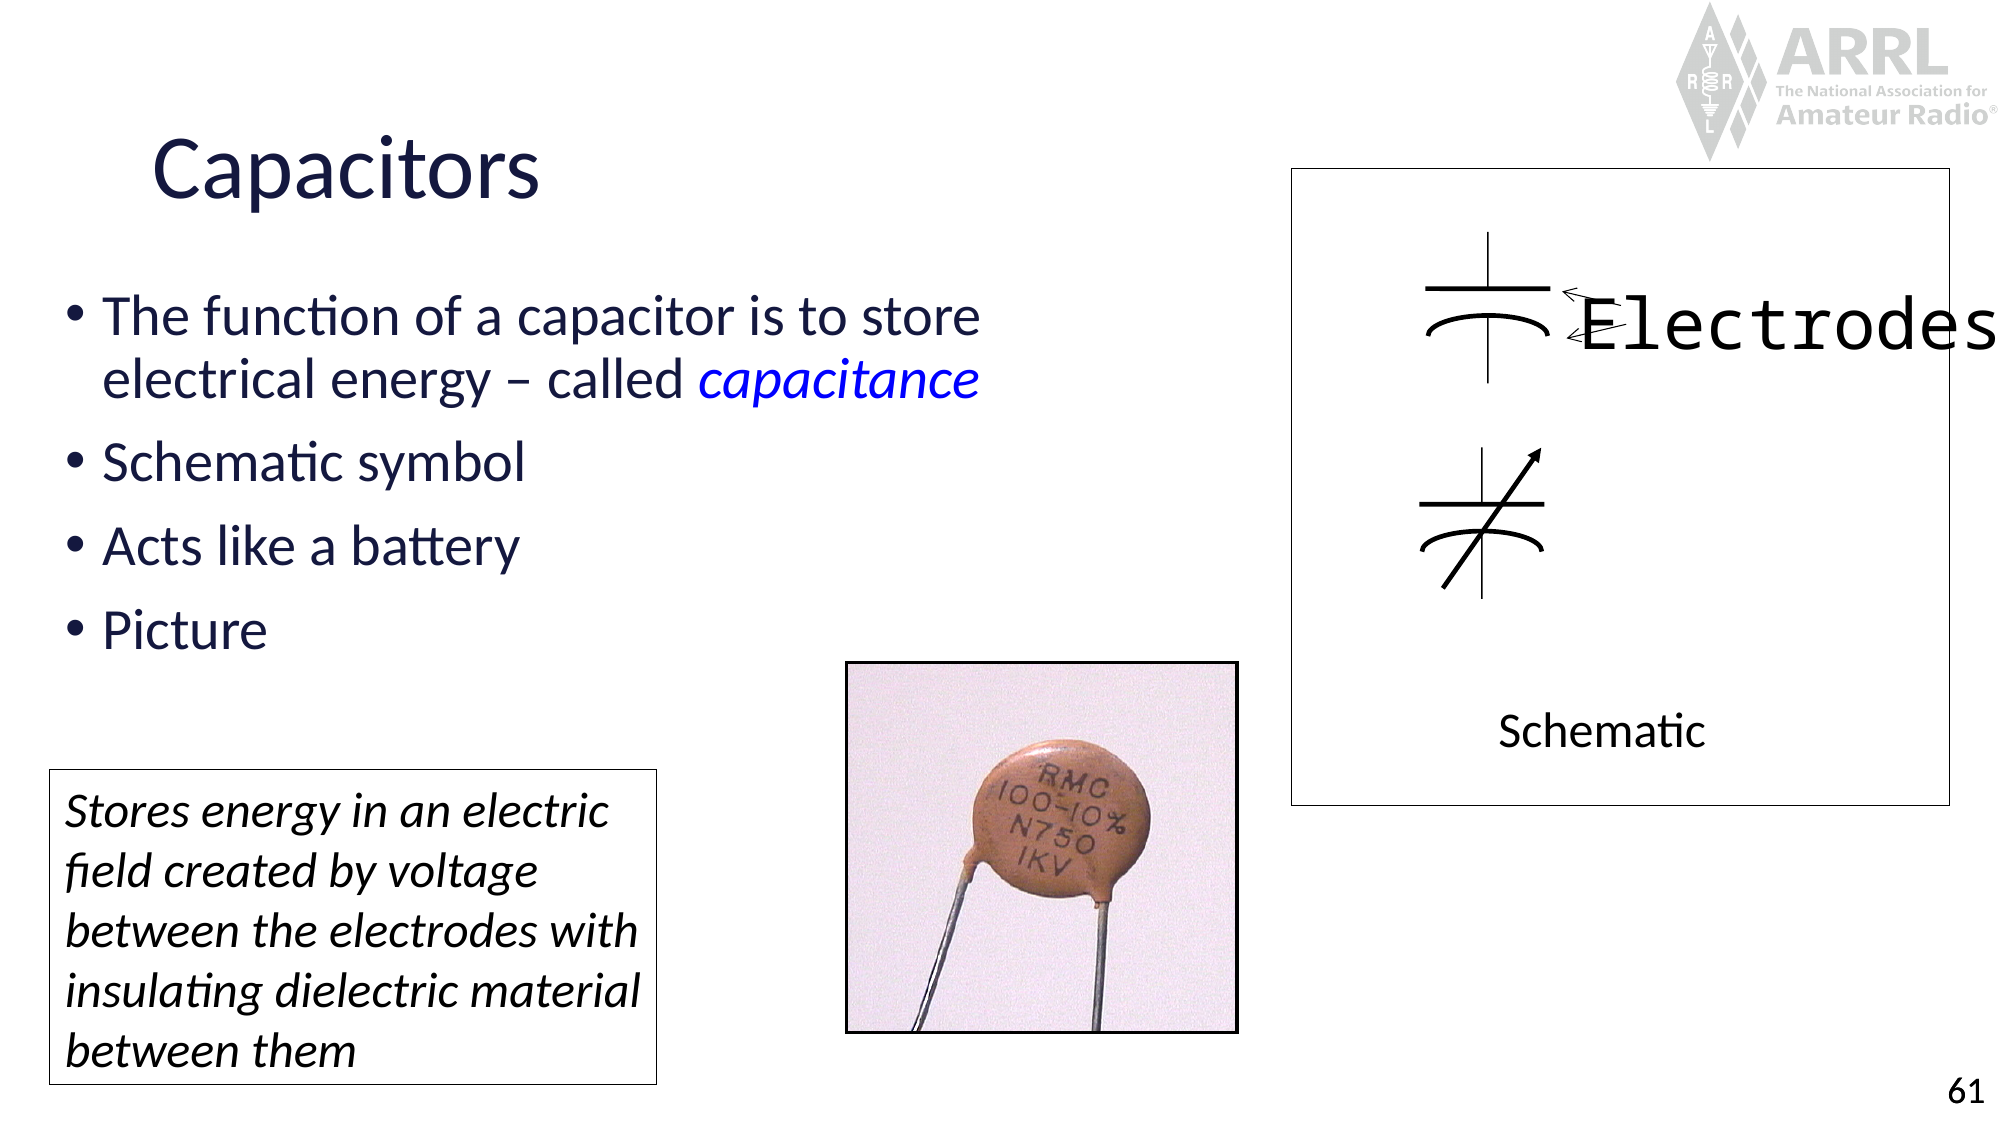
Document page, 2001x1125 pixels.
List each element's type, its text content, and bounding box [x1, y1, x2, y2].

text_box Stores energy in an electric field created by voltage between the electrodes with insulating dielectric material between them [49, 769, 657, 1085]
title Capacitors [137, 59, 1863, 278]
picture [1674, 0, 2000, 164]
picture [847, 664, 1236, 1031]
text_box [1291, 168, 1950, 806]
list The function of a capacitor is to store electrical energy – called capacitance Schematic symbol Acts like a battery Picture [50, 277, 1100, 691]
